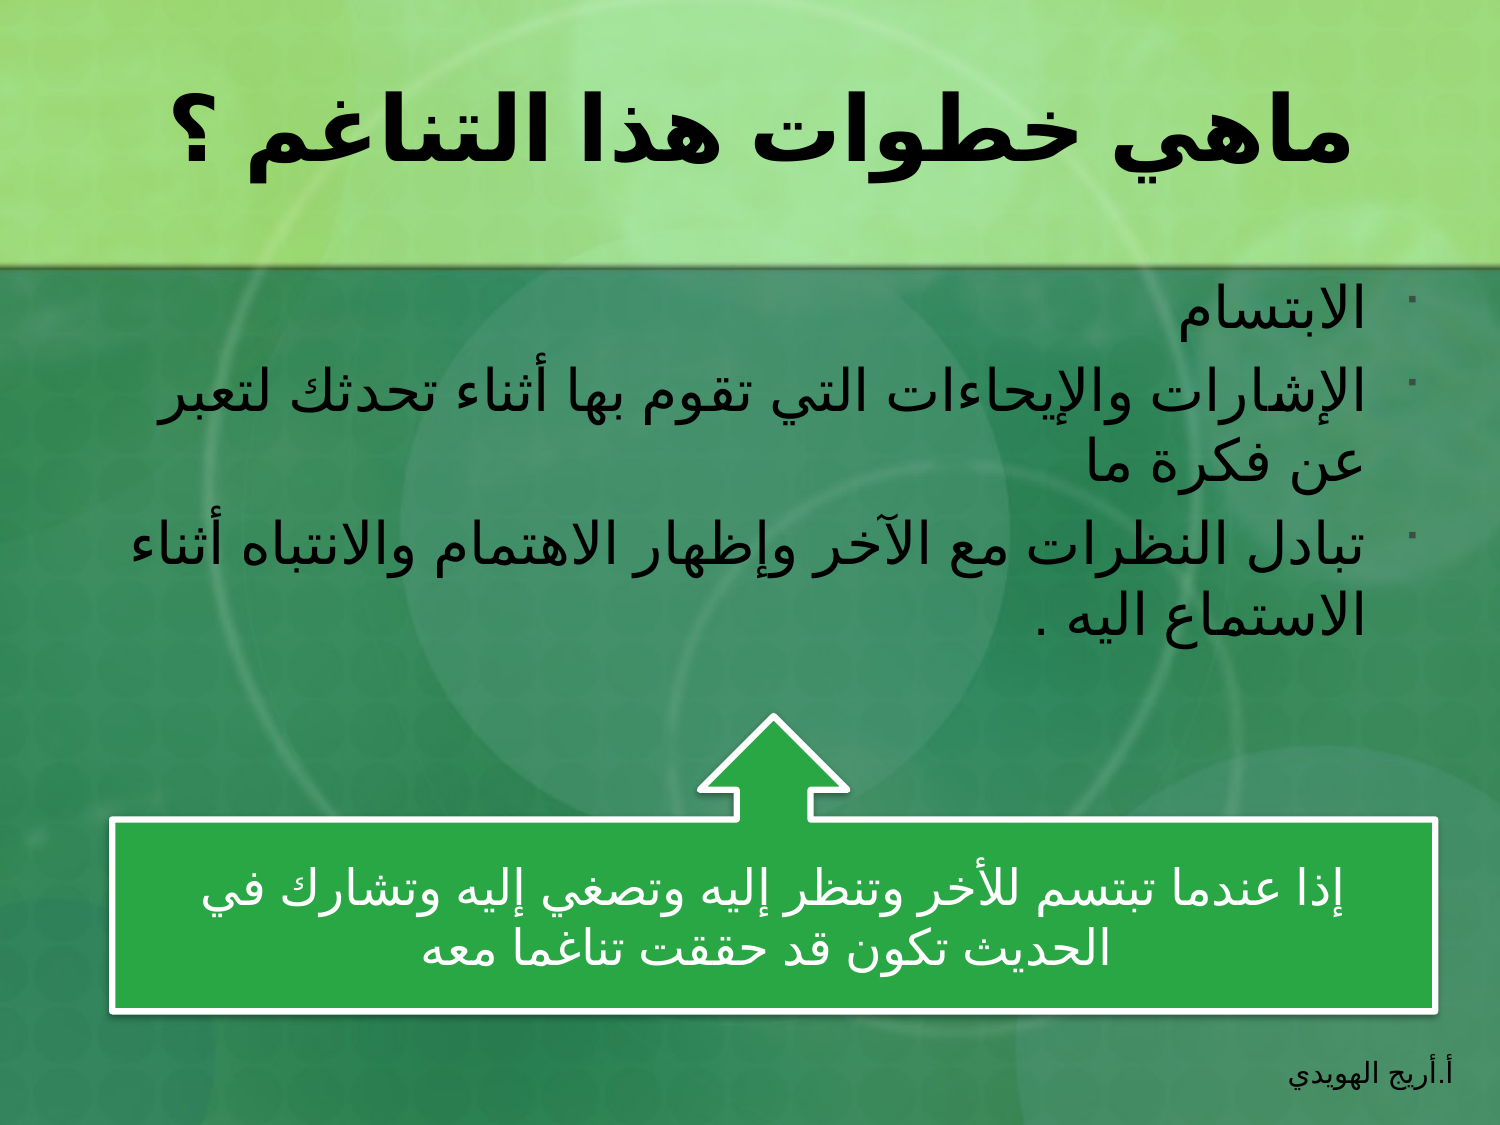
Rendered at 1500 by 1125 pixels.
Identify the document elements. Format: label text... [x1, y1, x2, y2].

list الابتسام الإشارات والإيحاءات التي تقوم بها أثناء تحدثك لتعبر عن فكرة ما تبادل النظرات مع الآخر وإظهار الاهتمام والانتباه أثناء الاستماع اليه . [111, 261, 1426, 715]
text_box أ.أريج الهويدي [986, 1046, 1462, 1097]
picture [0, 0, 1500, 1125]
title ماهي خطوات هذا التناغم ؟ [36, 24, 1463, 226]
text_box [111, 715, 1436, 1012]
